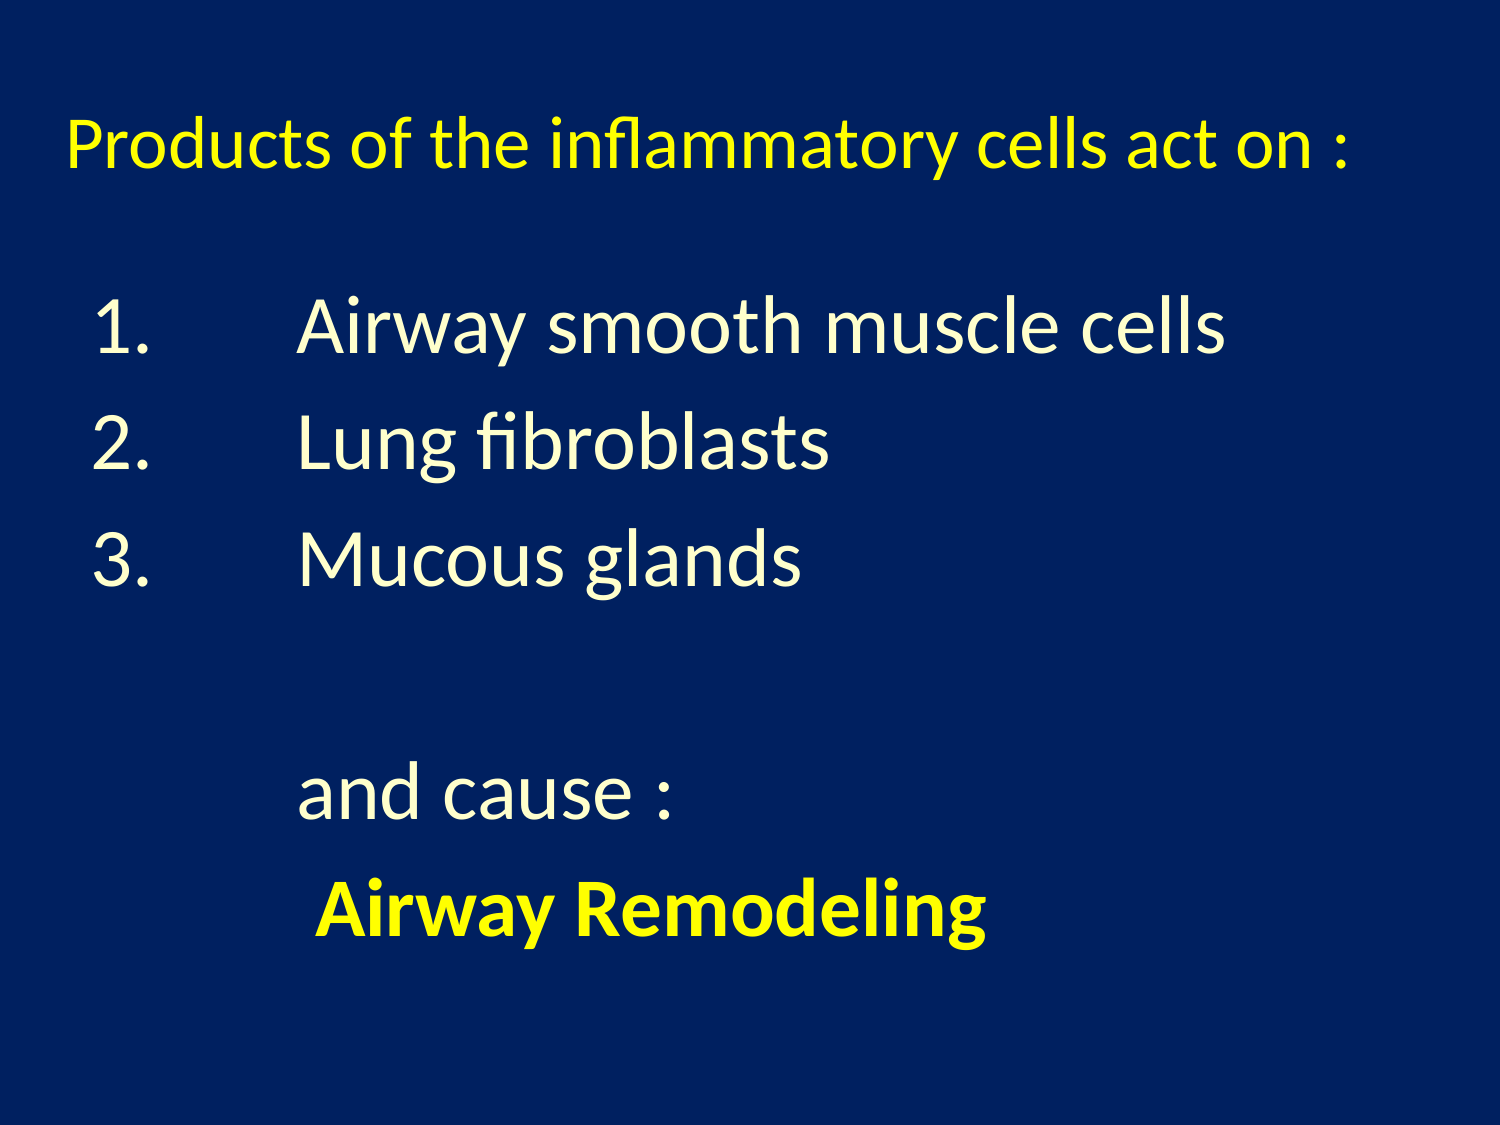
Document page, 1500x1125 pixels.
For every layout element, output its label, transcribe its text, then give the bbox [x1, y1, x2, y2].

title Products of the inflammatory cells act on : [50, 45, 1450, 233]
list Airway smooth muscle cells Lung fibroblasts 3. Mucous glands and cause : Airway Remodeling [75, 262, 1425, 1005]
